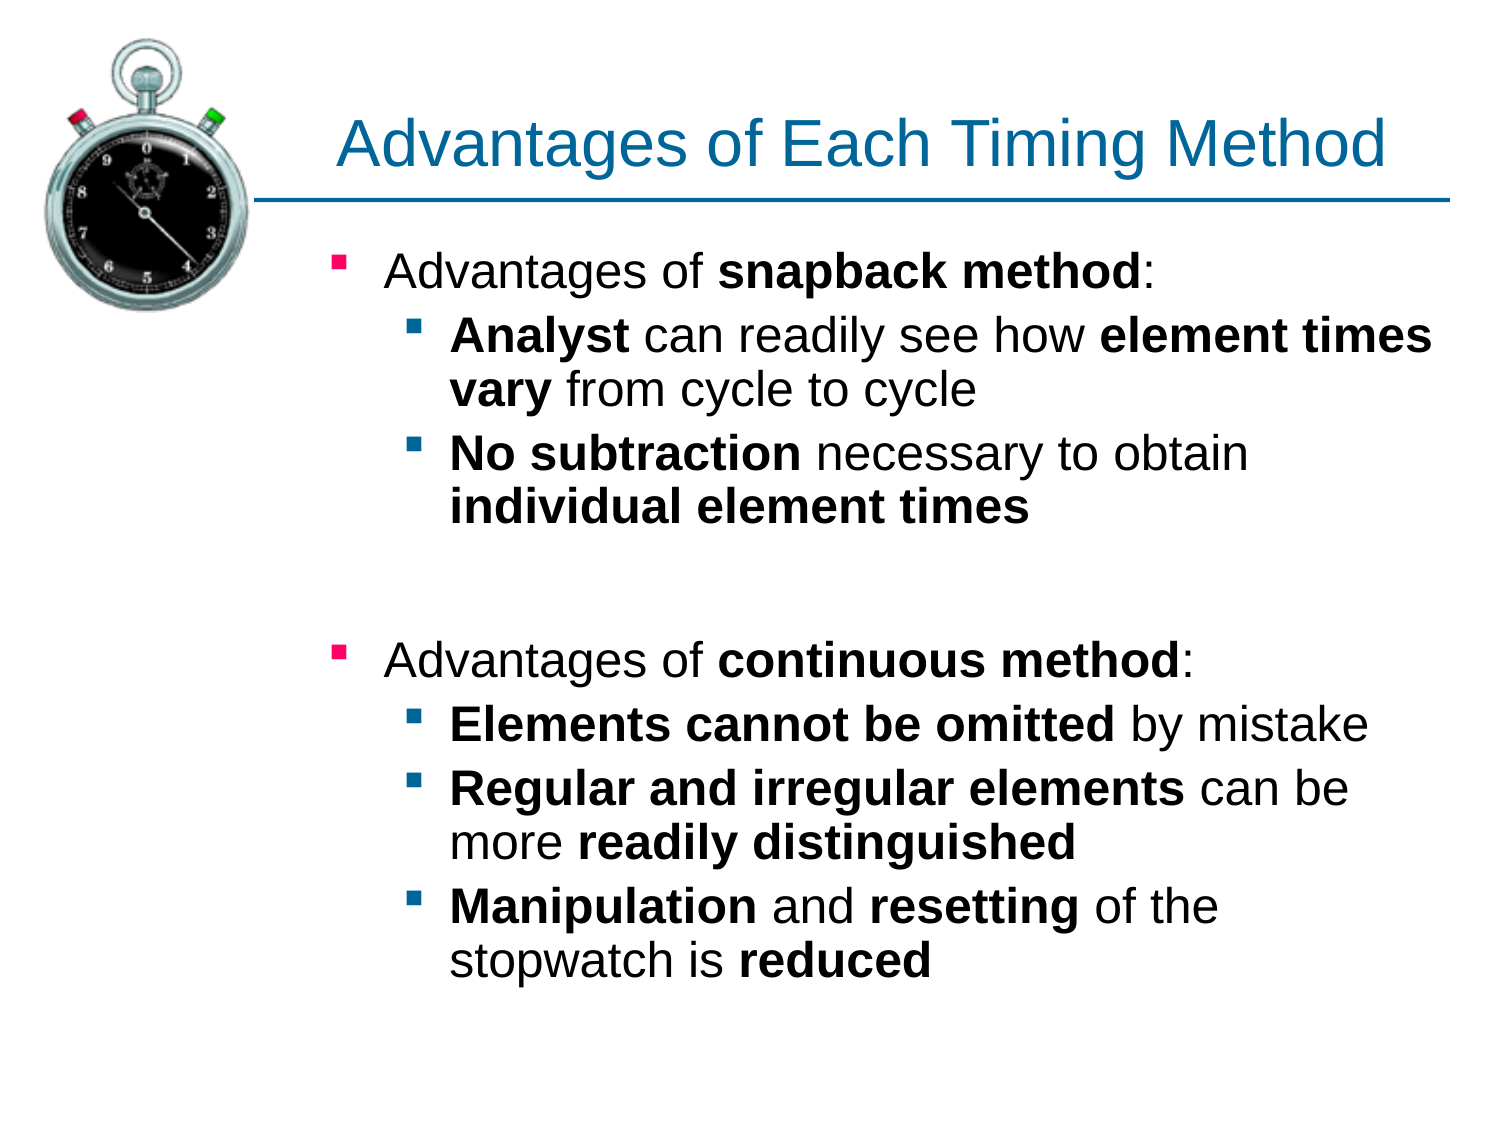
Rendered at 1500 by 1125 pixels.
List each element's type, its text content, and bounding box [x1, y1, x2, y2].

list Advantages of snapback method: Analyst can readily see how element times vary from cycle to cycle No subtraction necessary to obtain individual element times Advantages of continuous method: Elements cannot be omitted by mistake Regular and irregular elements can be more readily distinguished Manipulation and resetting of the stopwatch is reduced [312, 237, 1450, 1075]
title Advantages of Each Timing Method [275, 37, 1450, 188]
picture [37, 37, 254, 313]
